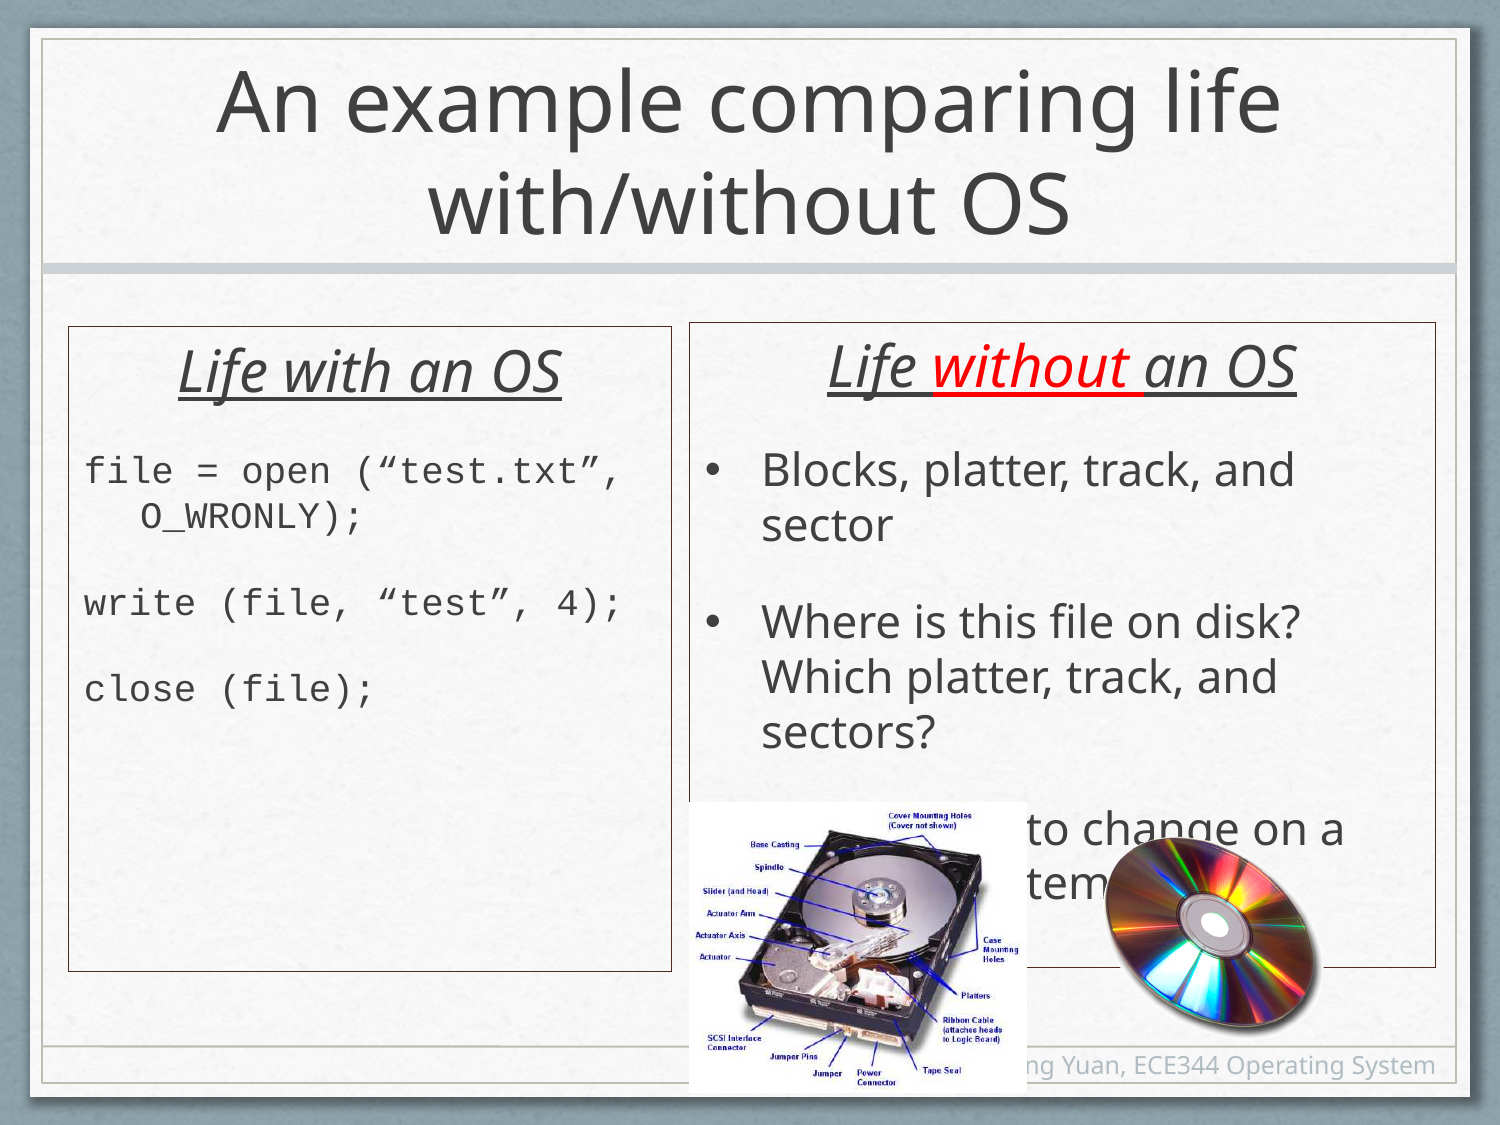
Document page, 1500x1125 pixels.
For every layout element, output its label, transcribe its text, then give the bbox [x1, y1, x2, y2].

footer Ding Yuan, ECE344 Operating System [1038, 1045, 1453, 1088]
list Life with an OS file = open (“test.txt”, O_WRONLY); write (file, “test”, 4); close (file); [68, 326, 672, 972]
picture [30, 28, 1470, 1097]
title An example comparing life with/without OS [147, 40, 1353, 260]
text_box Life without an OS Blocks, platter, track, and sector Where is this file on disk? Which platter, track, and sectors? Code needs to change on a different system [689, 322, 1436, 968]
